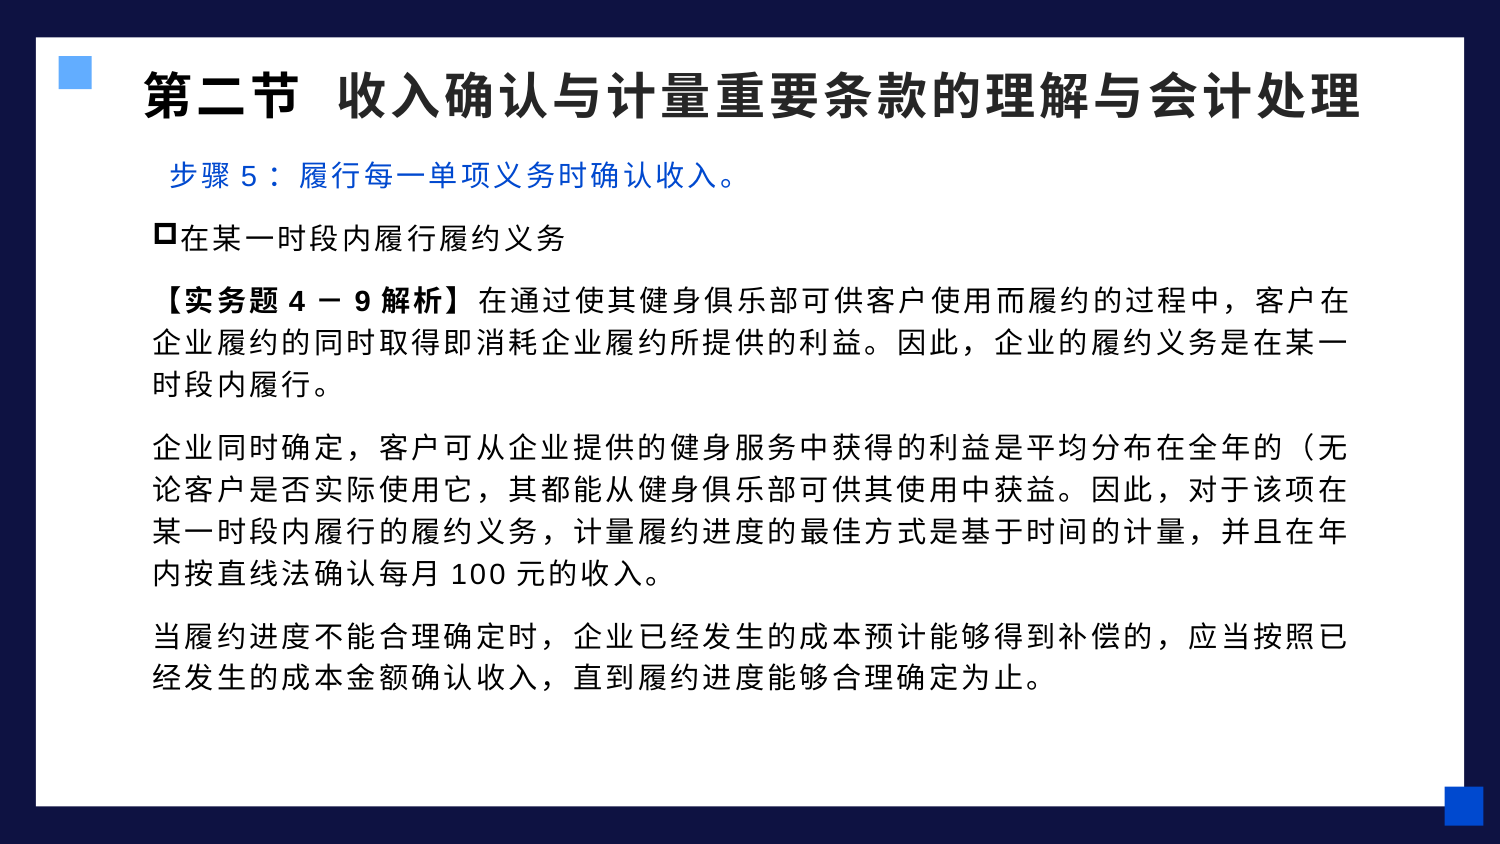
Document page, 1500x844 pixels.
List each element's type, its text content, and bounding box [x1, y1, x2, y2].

list 步骤5：履行每一单项义务时确认收入。 在某一时段内履行履约义务 【实务题4－9解析】在通过使其健身俱乐部可供客户使用而履约的过程中，客户在企业履约的同时取得即消耗企业履约所提供的利益。因此，企业的履约义务是在某一时段内履行。 企业同时确定，客户可从企业提供的健身服务中获得的利益是平均分布在全年的（无论客户是否实际使用它，其都能从健身俱乐部可供其使用中获益。因此，对于该项在某一时段内履行的履约义务，计量履约进度的最佳方式是基于时间的计量，并且在年内按直线法确认每月100元的收入。 当履约进度不能合理确定时，企业已经发生的成本预计能够得到补偿的，应当按照已经发生的成本金额确认收入，直到履约进度能够合理确定为止。 [135, 149, 1383, 575]
text_box 第二节 收入确认与计量重要条款的理解与会计处理 [99, 43, 1400, 133]
